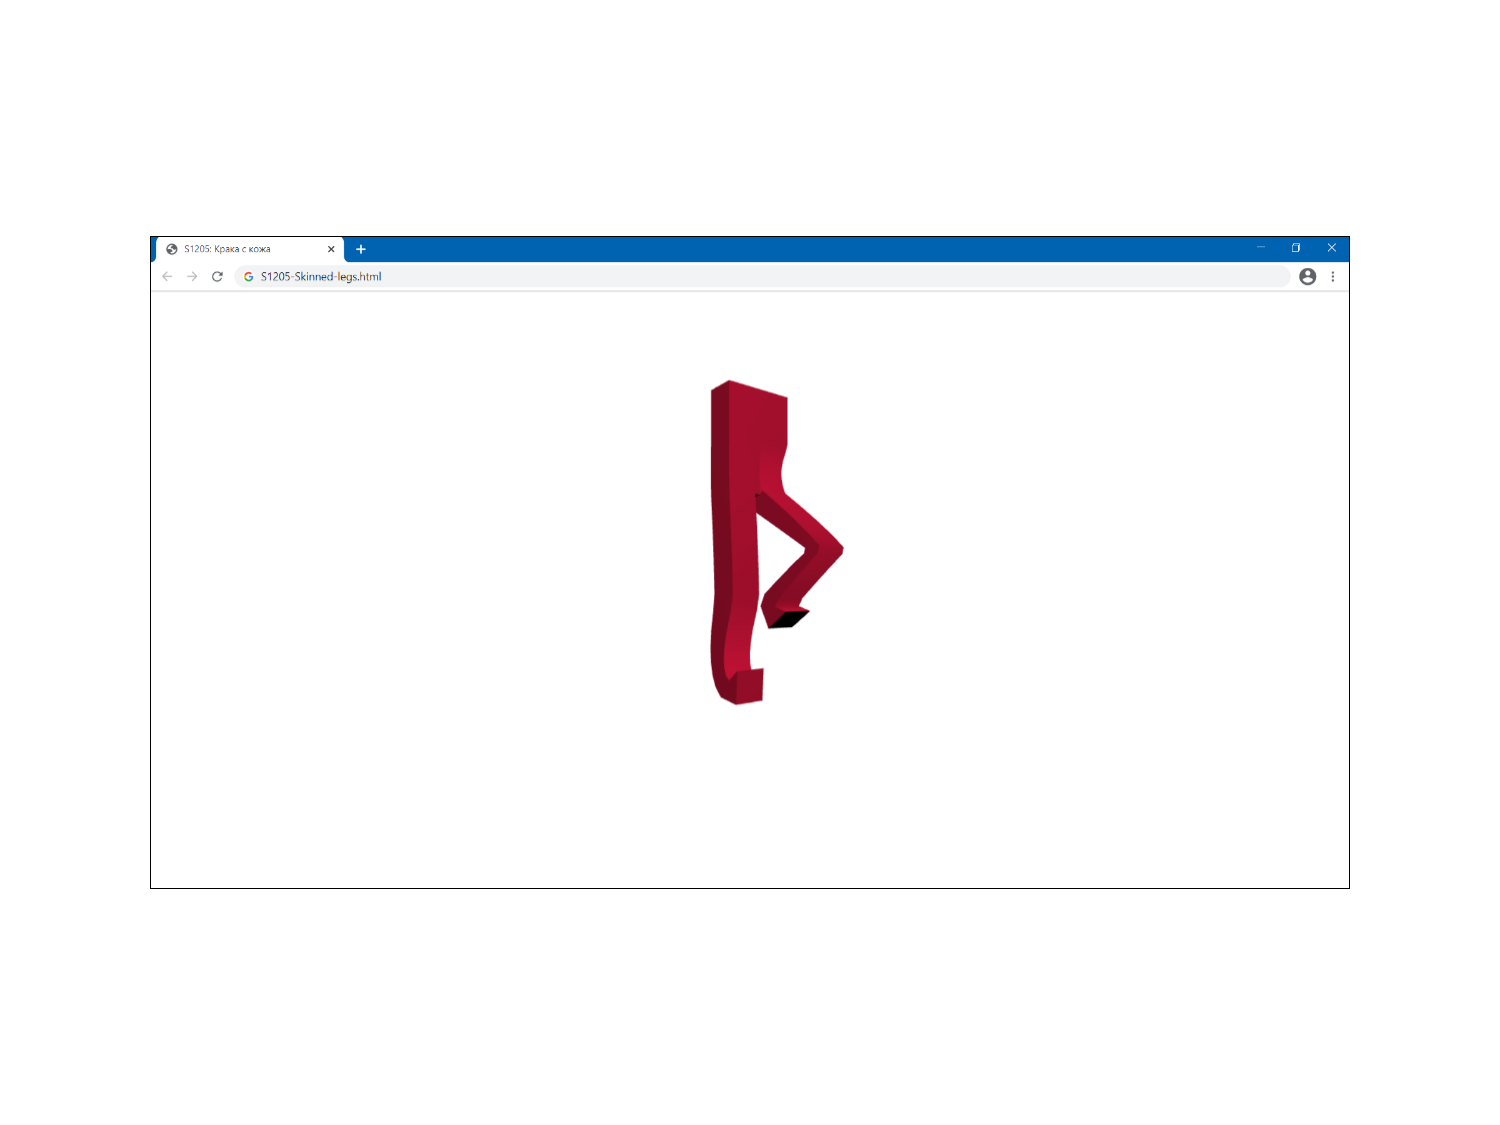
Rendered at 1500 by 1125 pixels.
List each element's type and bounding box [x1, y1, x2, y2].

picture [149, 236, 1351, 889]
